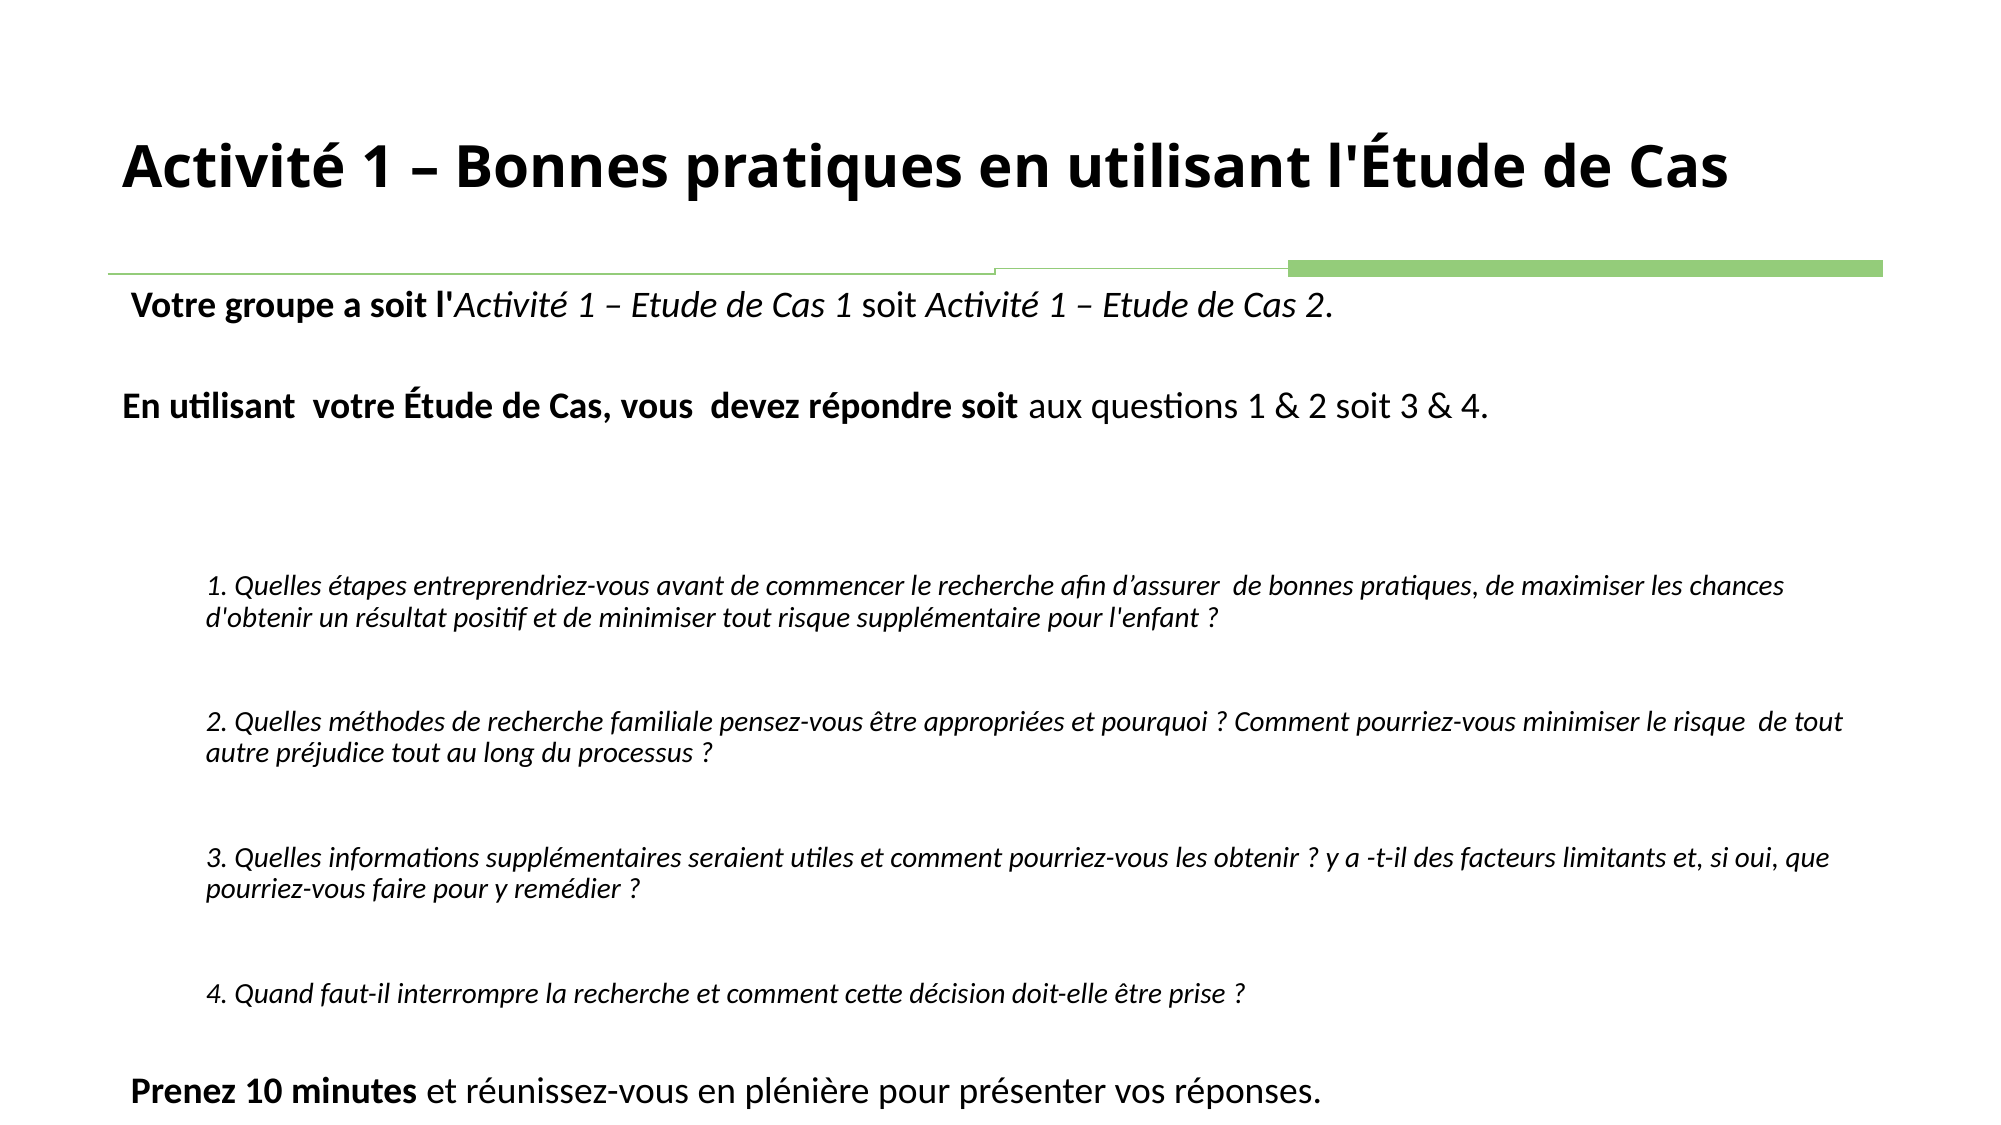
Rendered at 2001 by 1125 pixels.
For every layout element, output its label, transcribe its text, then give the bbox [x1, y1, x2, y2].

list Votre groupe a soit l'Activité 1 – Etude de Cas 1 soit Activité 1 – Etude de Cas 2. En utilisant votre Étude de Cas, vous devez répondre soit aux questions 1 & 2 soit 3 & 4. 1. Quelles étapes entreprendriez-vous avant de commencer le recherche afin d’assurer de bonnes pratiques, de maximiser les chances d'obtenir un résultat positif et de minimiser tout risque supplémentaire pour l'enfant ? 2. Quelles méthodes de recherche familiale pensez-vous être appropriées et pourquoi ? Comment pourriez-vous minimiser le risque de tout autre préjudice tout au long du processus ? 3. Quelles informations supplémentaires seraient utiles et comment pourriez-vous les obtenir ? y a -t-il des facteurs limitants et, si oui, que pourriez-vous faire pour y remédier ? 4. Quand faut-il interrompre la recherche et comment cette décision doit-elle être prise ? Prenez 10 minutes et réunissez-vous en plénière pour présenter vos réponses. [107, 277, 1883, 1065]
title Activité 1 – Bonnes pratiques en utilisant l'Étude de Cas [107, 59, 1833, 278]
